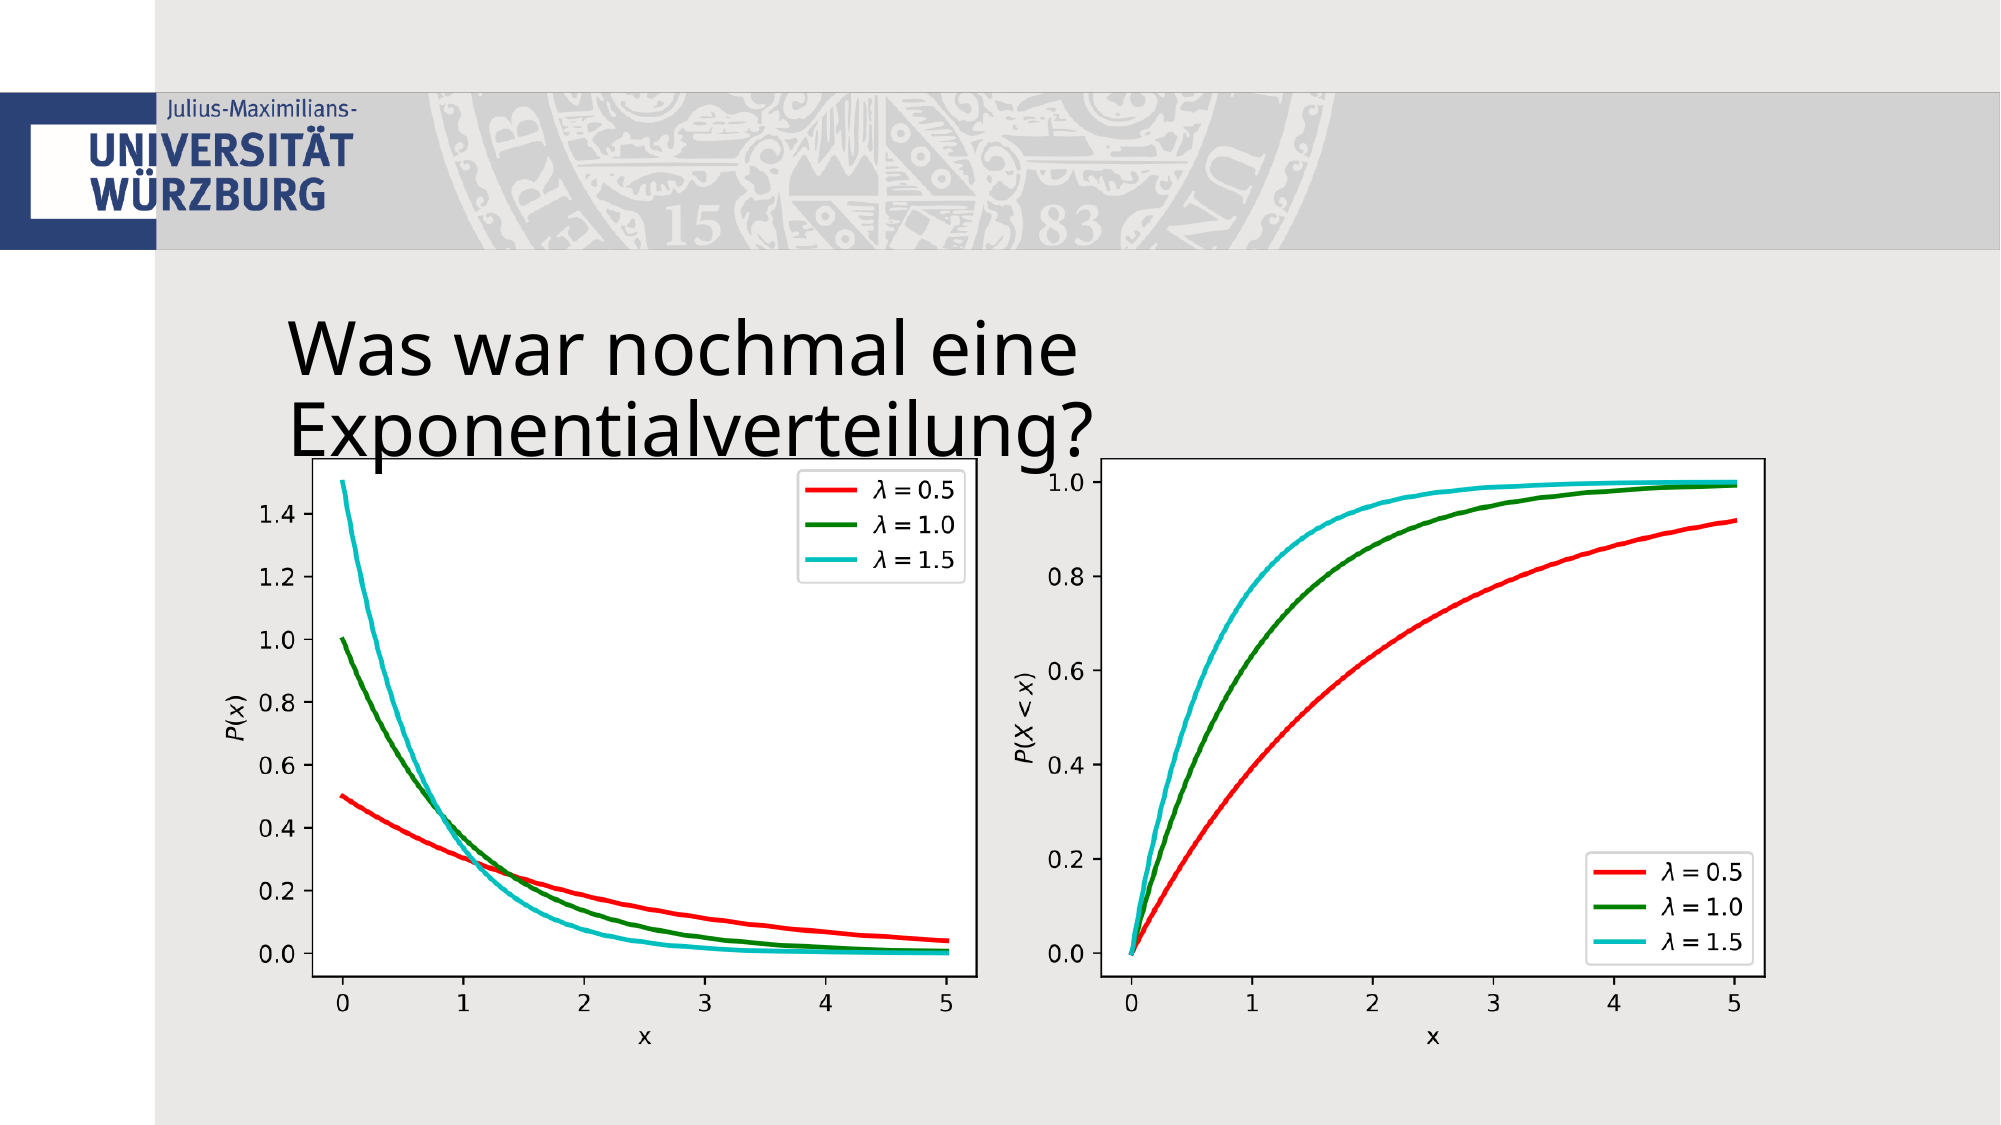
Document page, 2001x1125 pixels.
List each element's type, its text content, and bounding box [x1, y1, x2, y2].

title Was war nochmal eine Exponentialverteilung? [273, 303, 1850, 376]
picture [0, 92, 2000, 250]
picture [205, 376, 1850, 1062]
